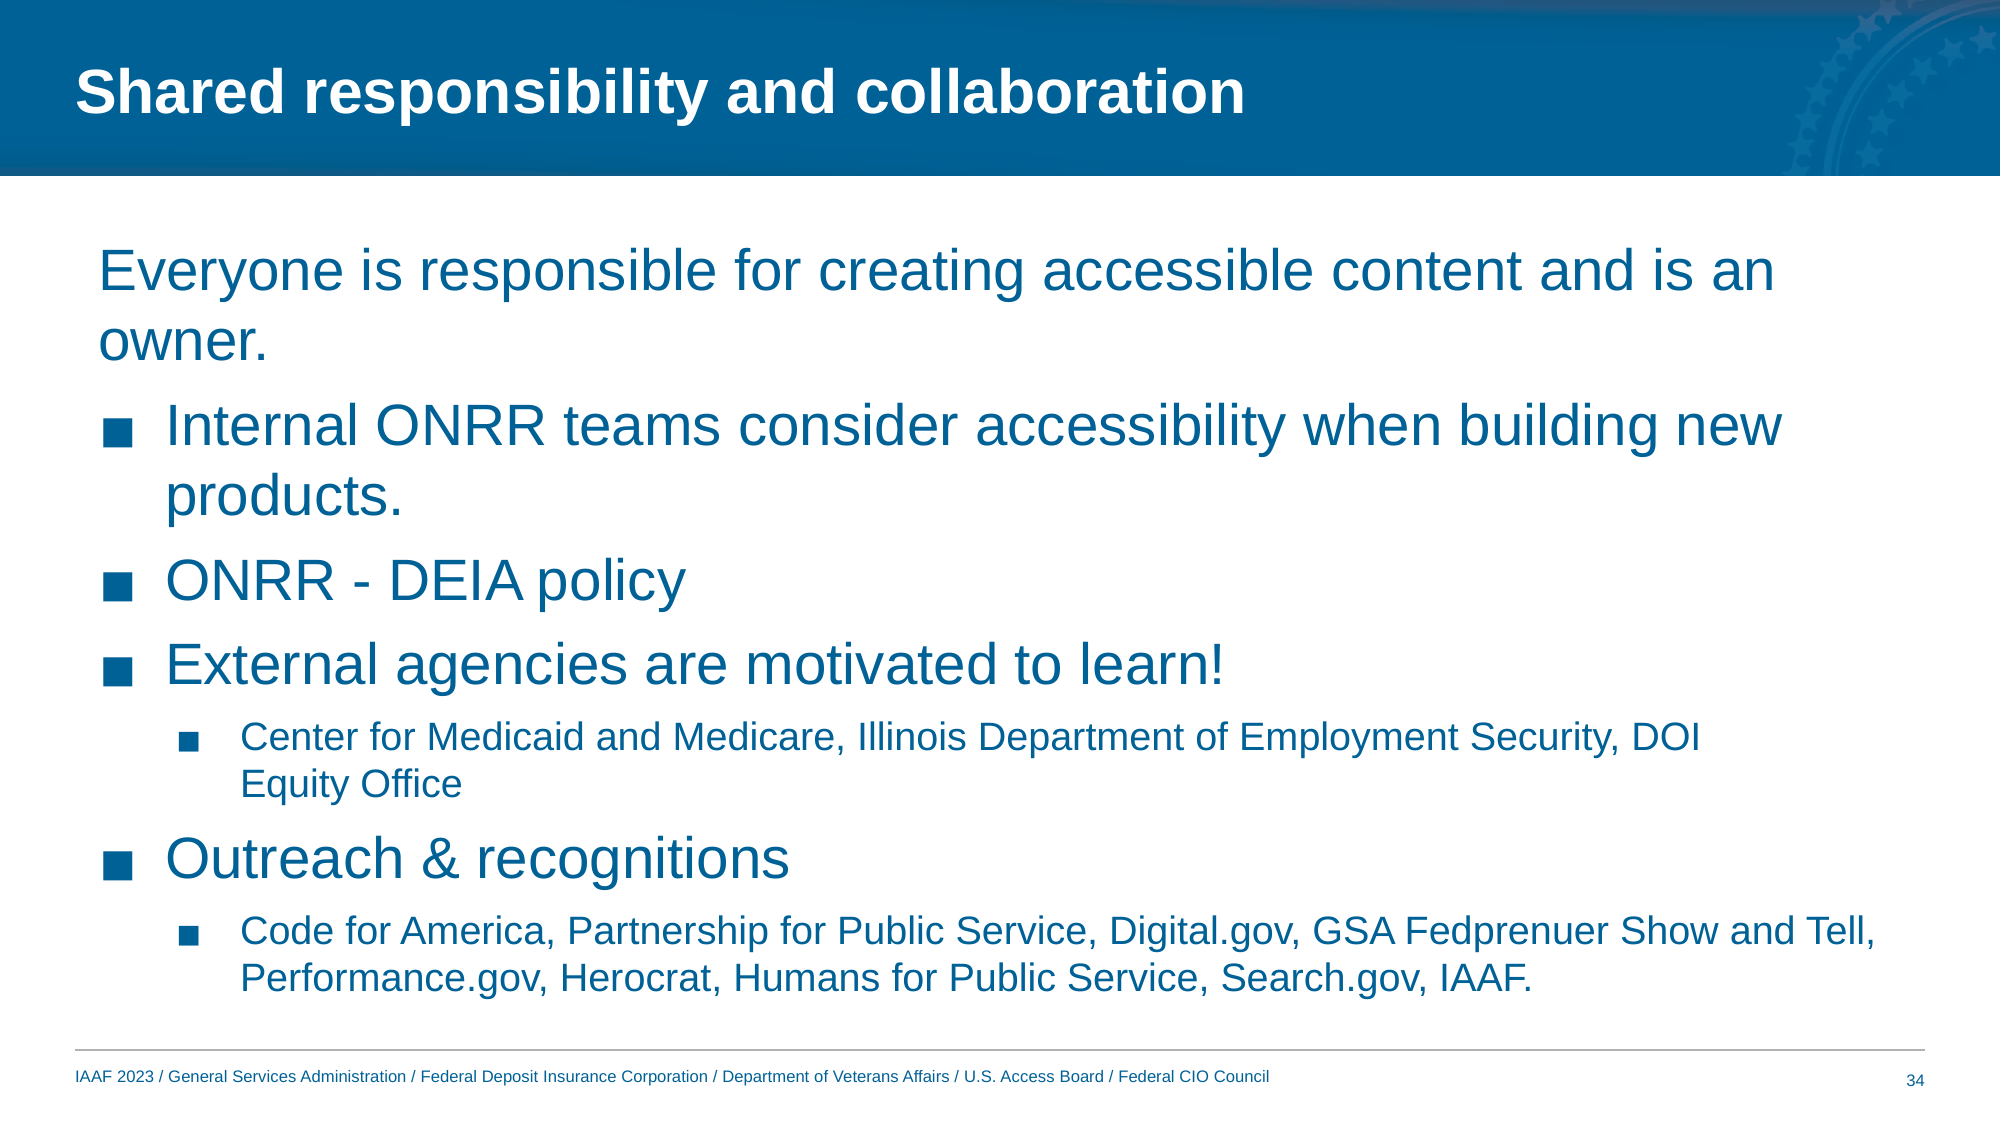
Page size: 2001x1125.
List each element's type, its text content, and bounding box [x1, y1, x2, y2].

picture [0, 168, 666, 176]
slide_number 34 [1880, 1065, 1925, 1095]
list Everyone is responsible for creating accessible content and is an owner. Internal ONRR teams consider accessibility when building new products. ONRR - DEIA policy External agencies are motivated to learn! Center for Medicaid and Medicare, Illinois Department of Employment Security, DOI Equity Office Outreach & recognitions Code for America, Partnership for Public Service, Digital.gov, GSA Fedprenuer Show and Tell, Performance.gov, Herocrat, Humans for Public Service, Search.gov, IAAF. [75, 224, 1925, 1035]
picture [0, 0, 2000, 176]
title Shared responsibility and collaboration [75, 52, 1800, 128]
